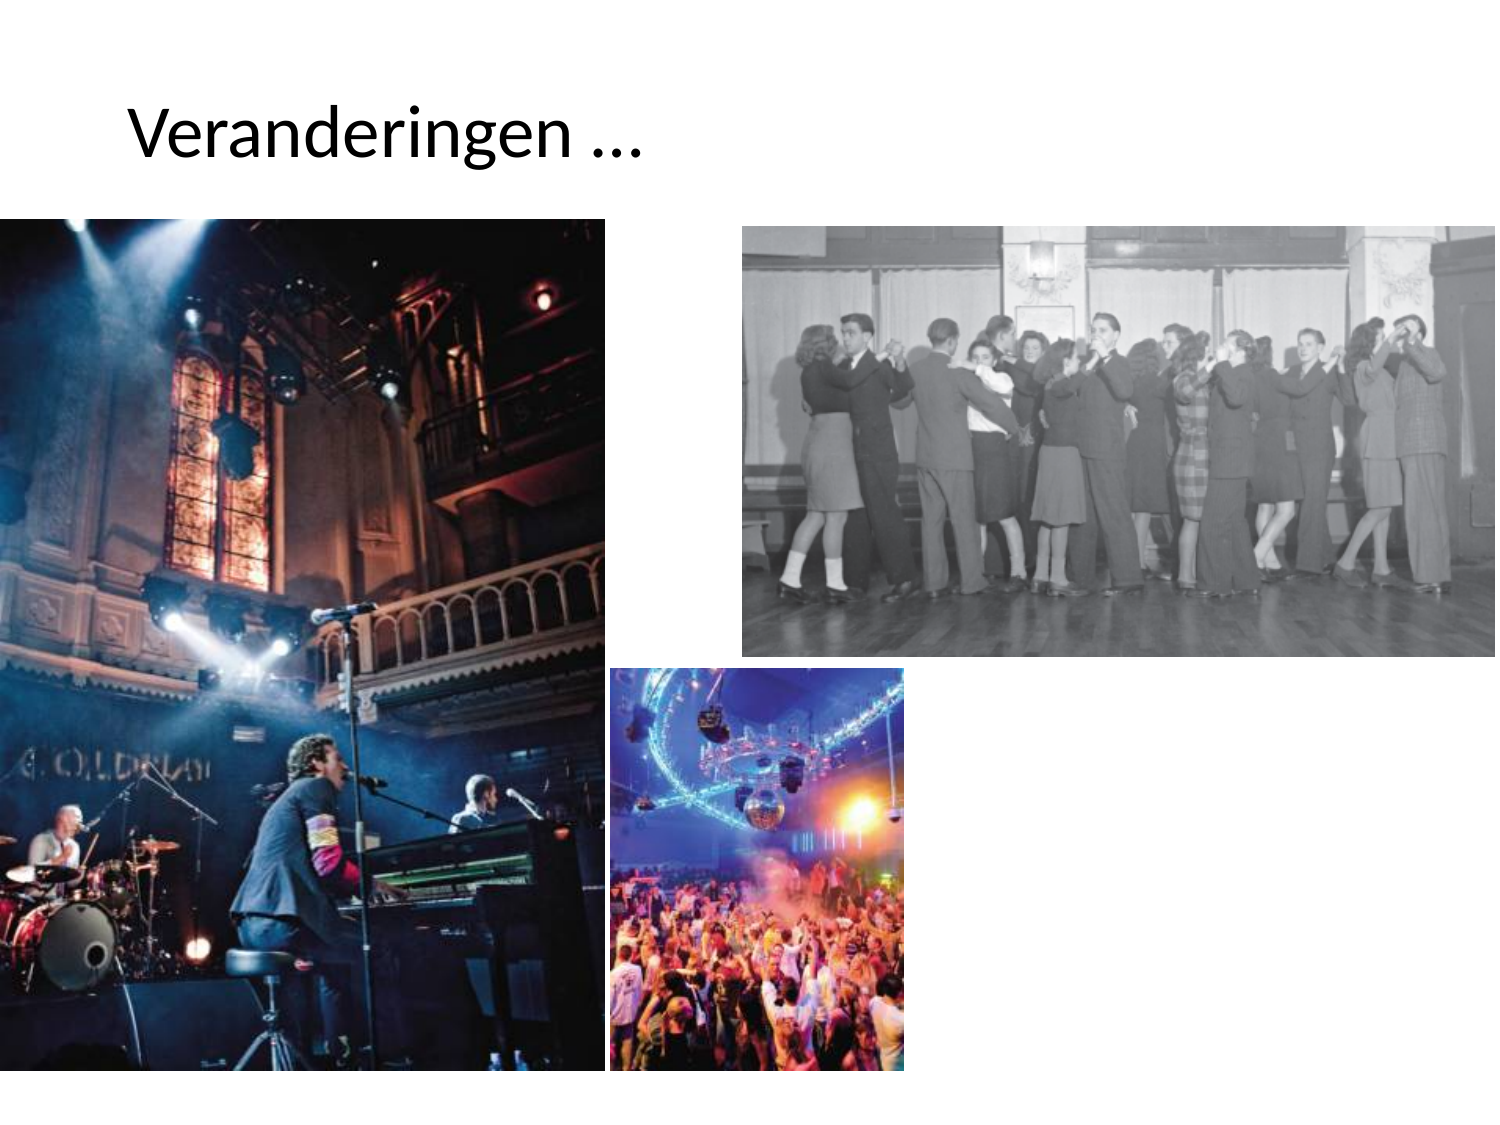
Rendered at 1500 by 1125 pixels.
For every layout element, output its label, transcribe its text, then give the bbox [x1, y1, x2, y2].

title Veranderingen … [112, 75, 1388, 213]
picture [610, 668, 904, 1072]
picture [742, 226, 1495, 658]
picture [0, 219, 605, 1071]
